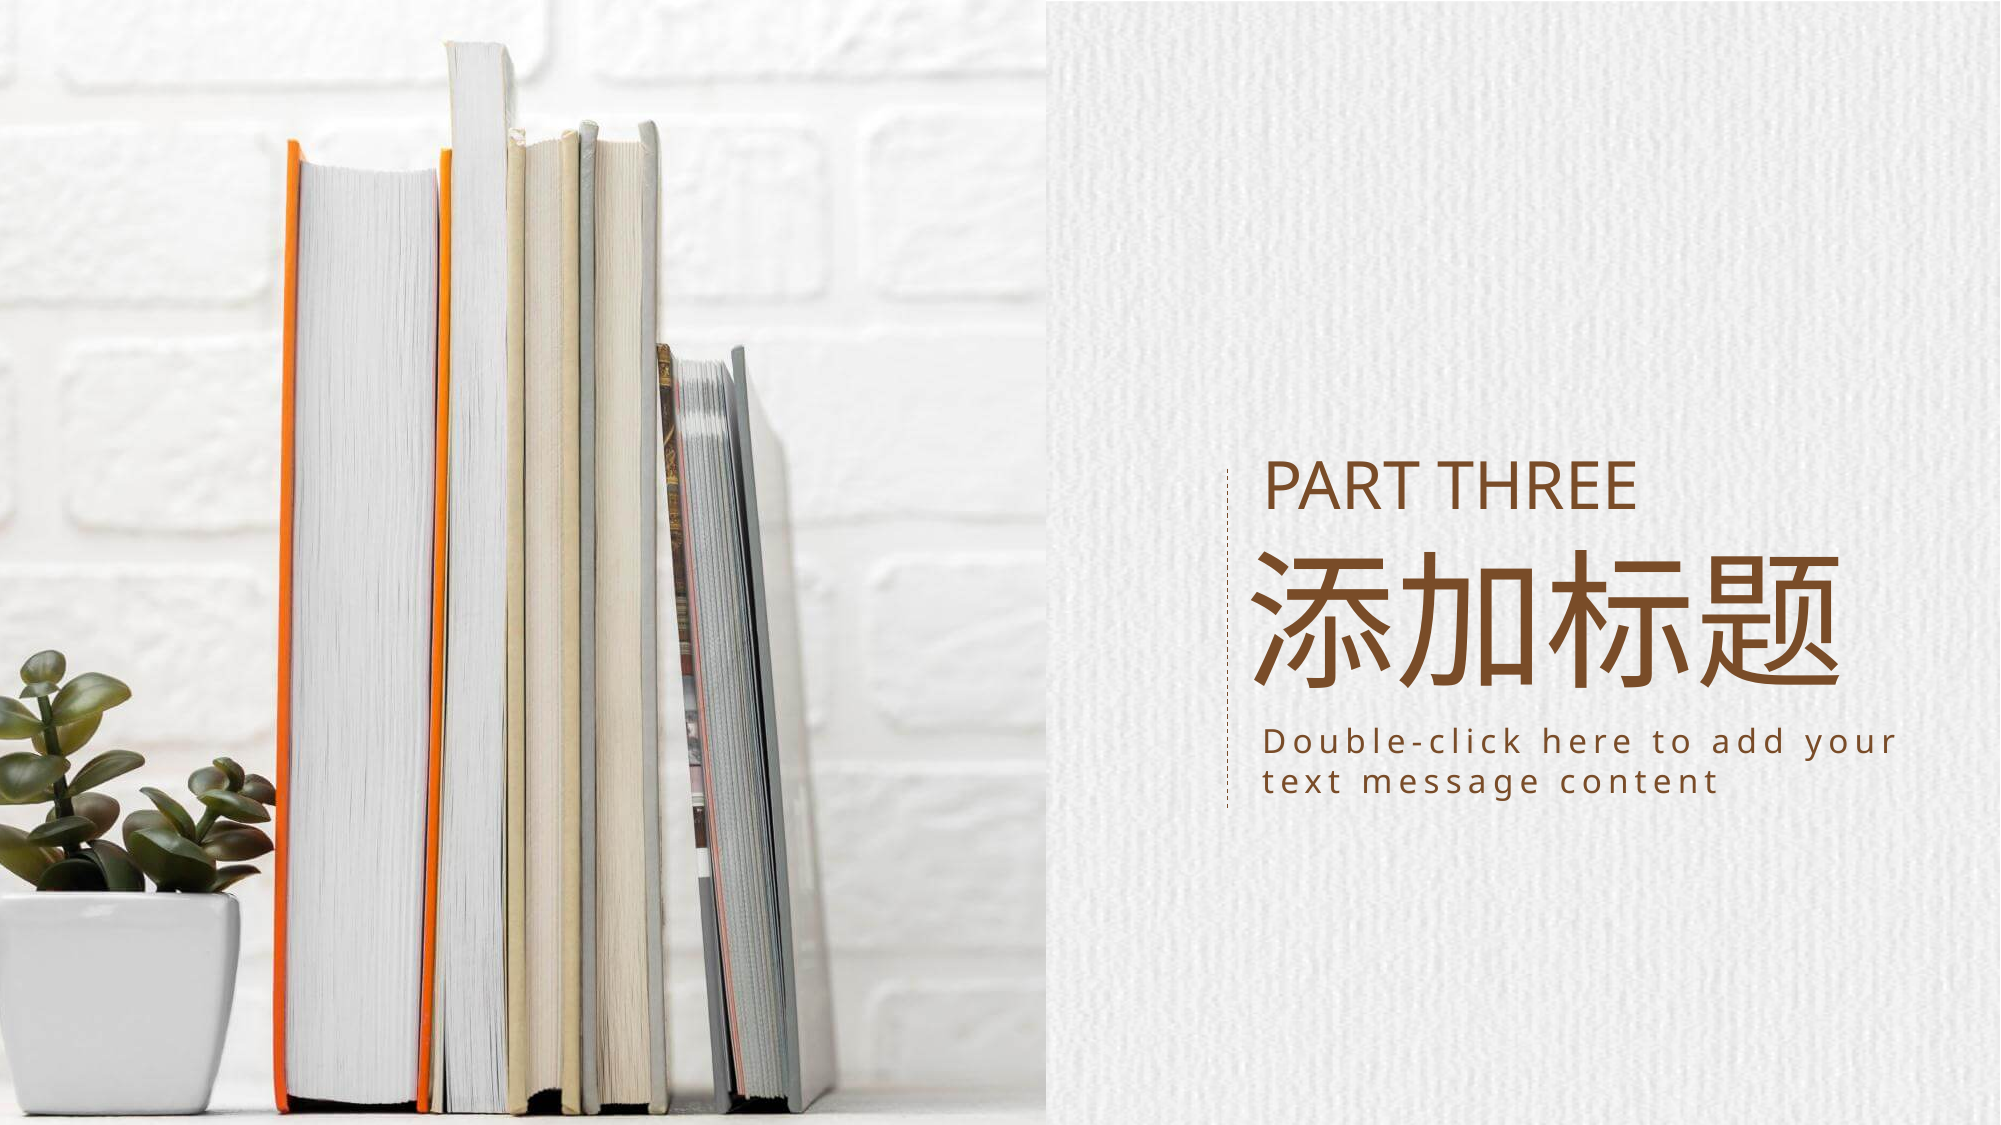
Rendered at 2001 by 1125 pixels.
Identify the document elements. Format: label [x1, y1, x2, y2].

picture [0, 0, 2000, 1125]
text_box [1227, 435, 1942, 809]
